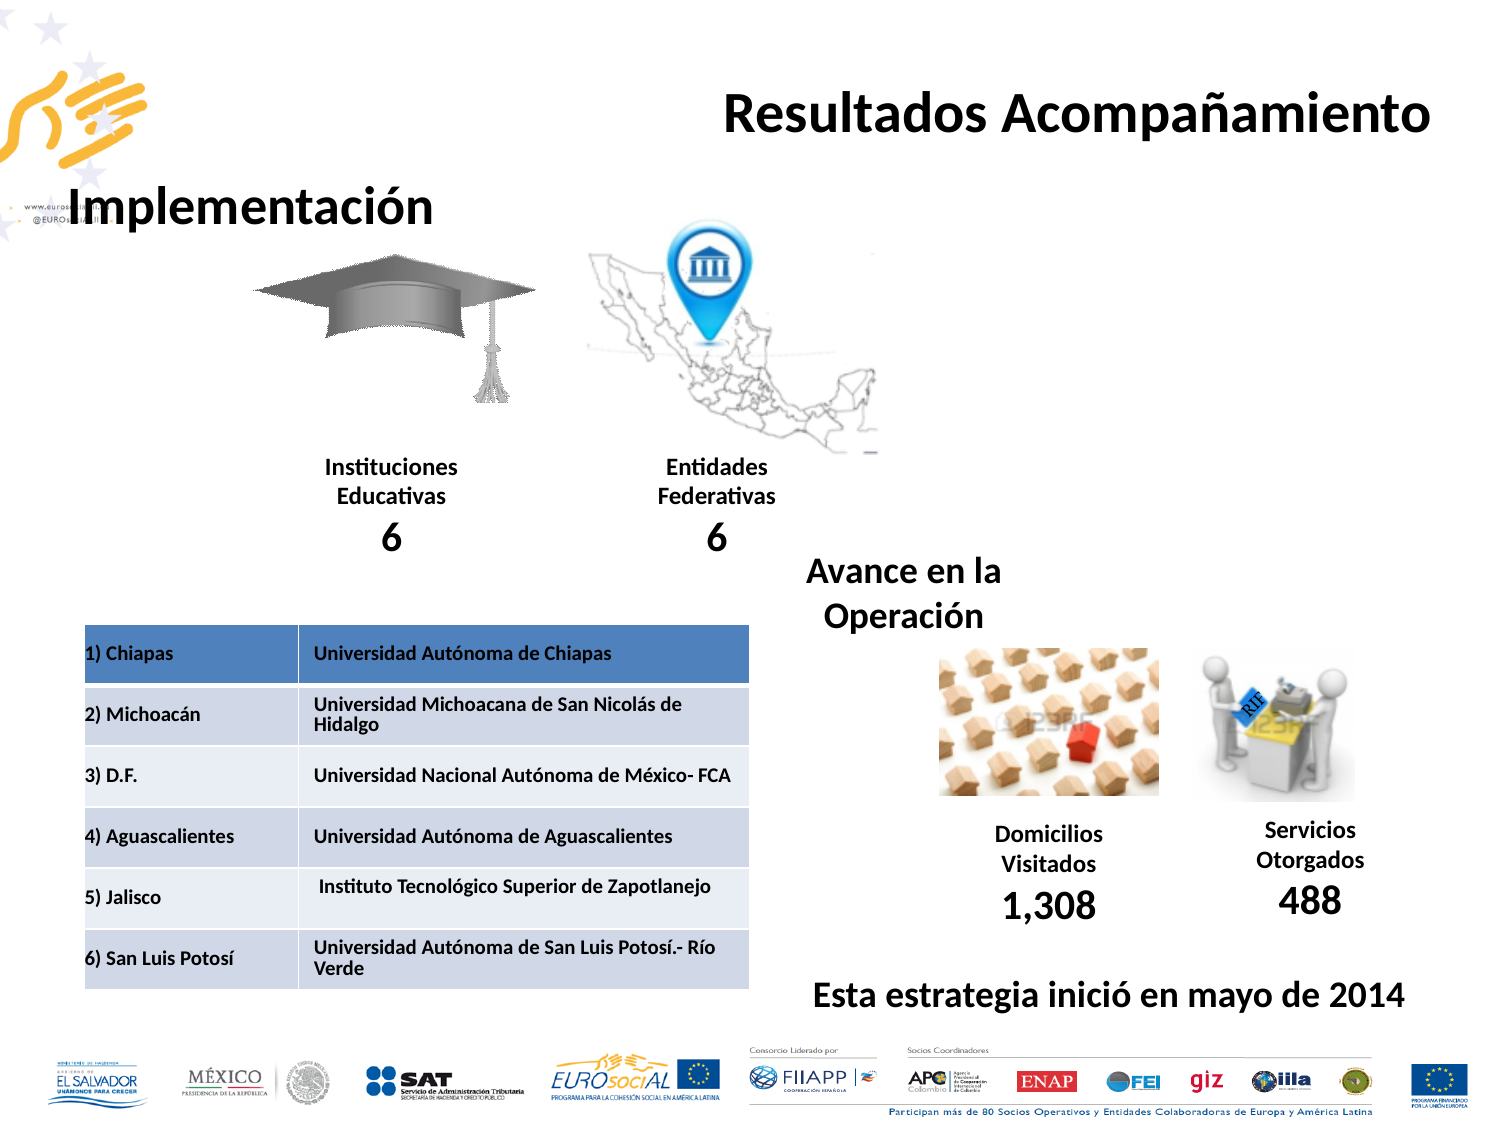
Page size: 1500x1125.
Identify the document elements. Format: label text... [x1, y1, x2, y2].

text_box Avance en la Operación [773, 538, 1036, 644]
picture [48, 1047, 728, 1112]
table_cell 5) Jalisco [85, 869, 298, 928]
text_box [939, 648, 1159, 797]
table_cell 2) Michoacán [85, 688, 298, 745]
table_cell Instituto Tecnológico Superior de Zapotlanejo [299, 869, 749, 928]
table_cell Universidad Michoacana de San Nicolás de Hidalgo [299, 688, 749, 745]
table_cell 4) Aguascalientes [85, 808, 298, 867]
text_box Servicios Otorgados 488 [1231, 805, 1390, 931]
table_header 1) Chiapas [85, 625, 298, 683]
picture [1191, 646, 1355, 802]
text_box Implementación [53, 162, 1447, 243]
text_box Instituciones Educativas 6 [310, 442, 474, 568]
table_cell Universidad Autónoma de Aguascalientes [299, 808, 749, 867]
table_cell Universidad Nacional Autónoma de México- FCA [299, 747, 749, 806]
picture [0, 9, 157, 248]
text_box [585, 209, 879, 455]
picture [747, 1042, 1469, 1118]
picture [252, 253, 536, 403]
text_box Resultados Acompañamiento [53, 66, 1447, 152]
table_cell 3) D.F. [85, 747, 298, 806]
text_box Esta estrategia inició en mayo de 2014 [771, 962, 1447, 1023]
table_header Universidad Autónoma de Chiapas [299, 625, 749, 683]
text_box Entidades Federativas 6 [631, 464, 803, 568]
text_box Domicilios Visitados 1,308 [959, 810, 1139, 962]
table_cell Universidad Autónoma de San Luis Potosí.- Río Verde [299, 930, 749, 989]
table_cell 6) San Luis Potosí [85, 930, 298, 989]
